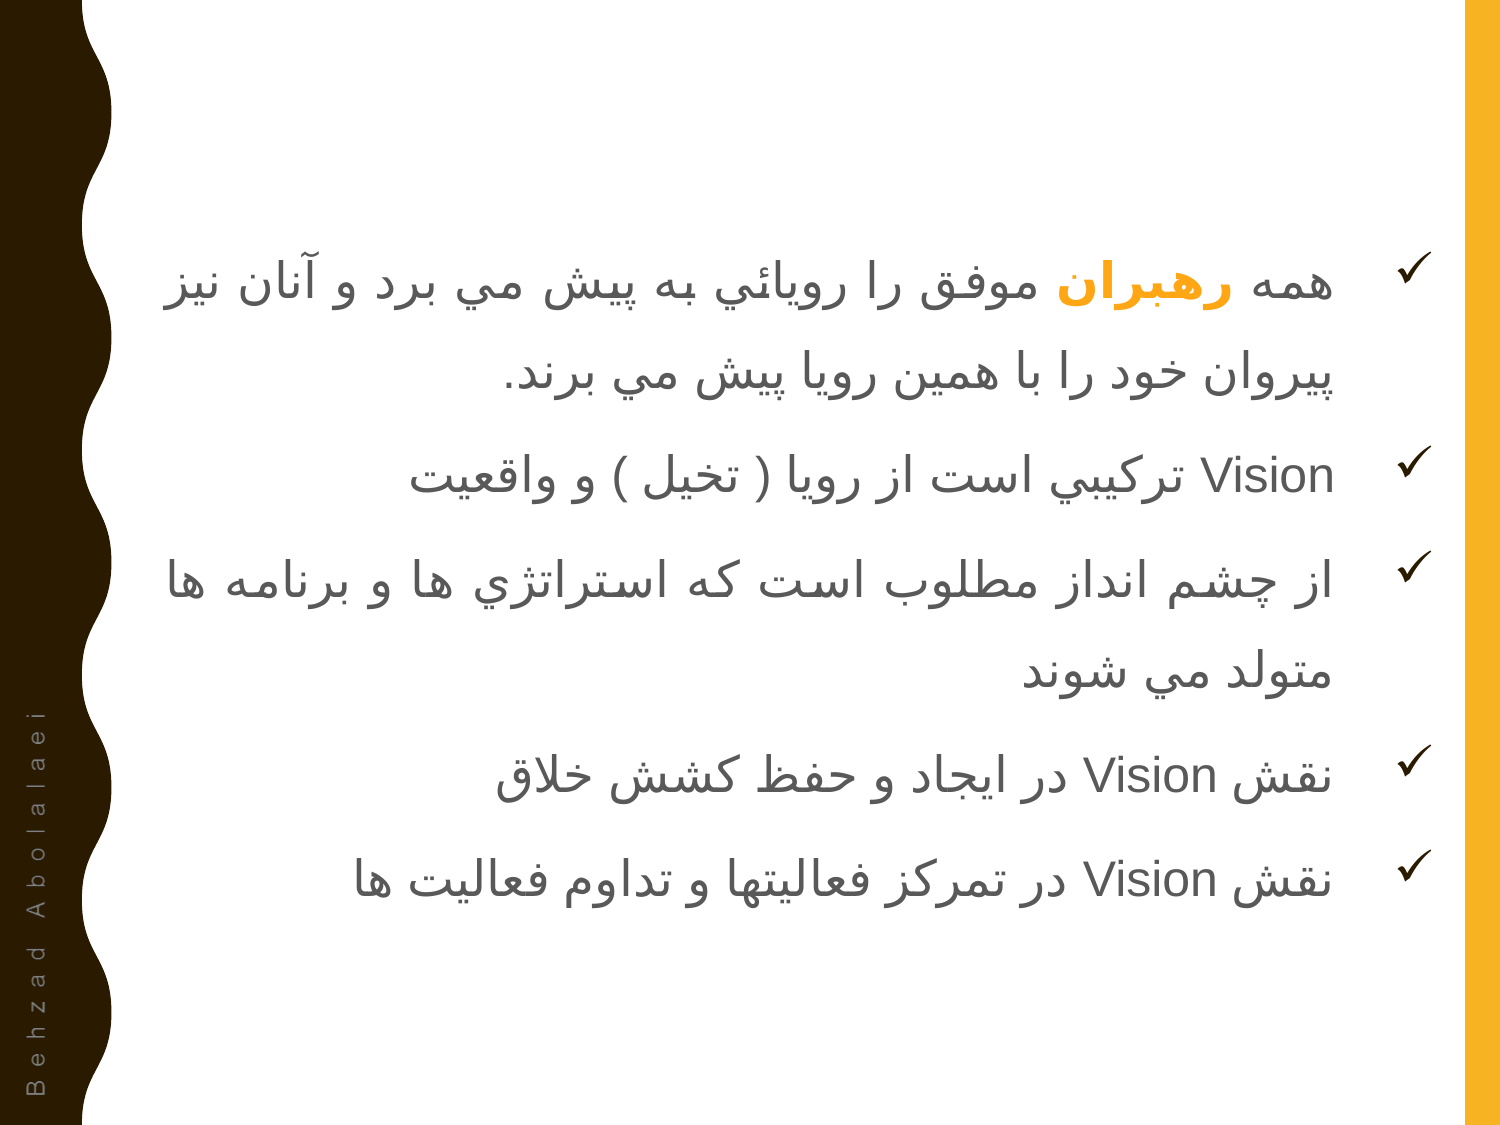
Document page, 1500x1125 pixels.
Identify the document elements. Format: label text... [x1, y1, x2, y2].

list همه رهبران موفق را رويائي به پيش مي برد و آنان نيز پيروان خود را با همين رويا پيش مي برند. Vision تركيبي است از رويا ( تخيل ) و واقعيت از چشم انداز مطلوب است كه استراتژي ها و برنامه ها متولد مي شوند نقش Vision در ايجاد و حفظ كشش خلاق نقش Vision در تمركز فعاليتها و تداوم فعاليت ها [147, 125, 1450, 1000]
picture [6, 673, 65, 1125]
